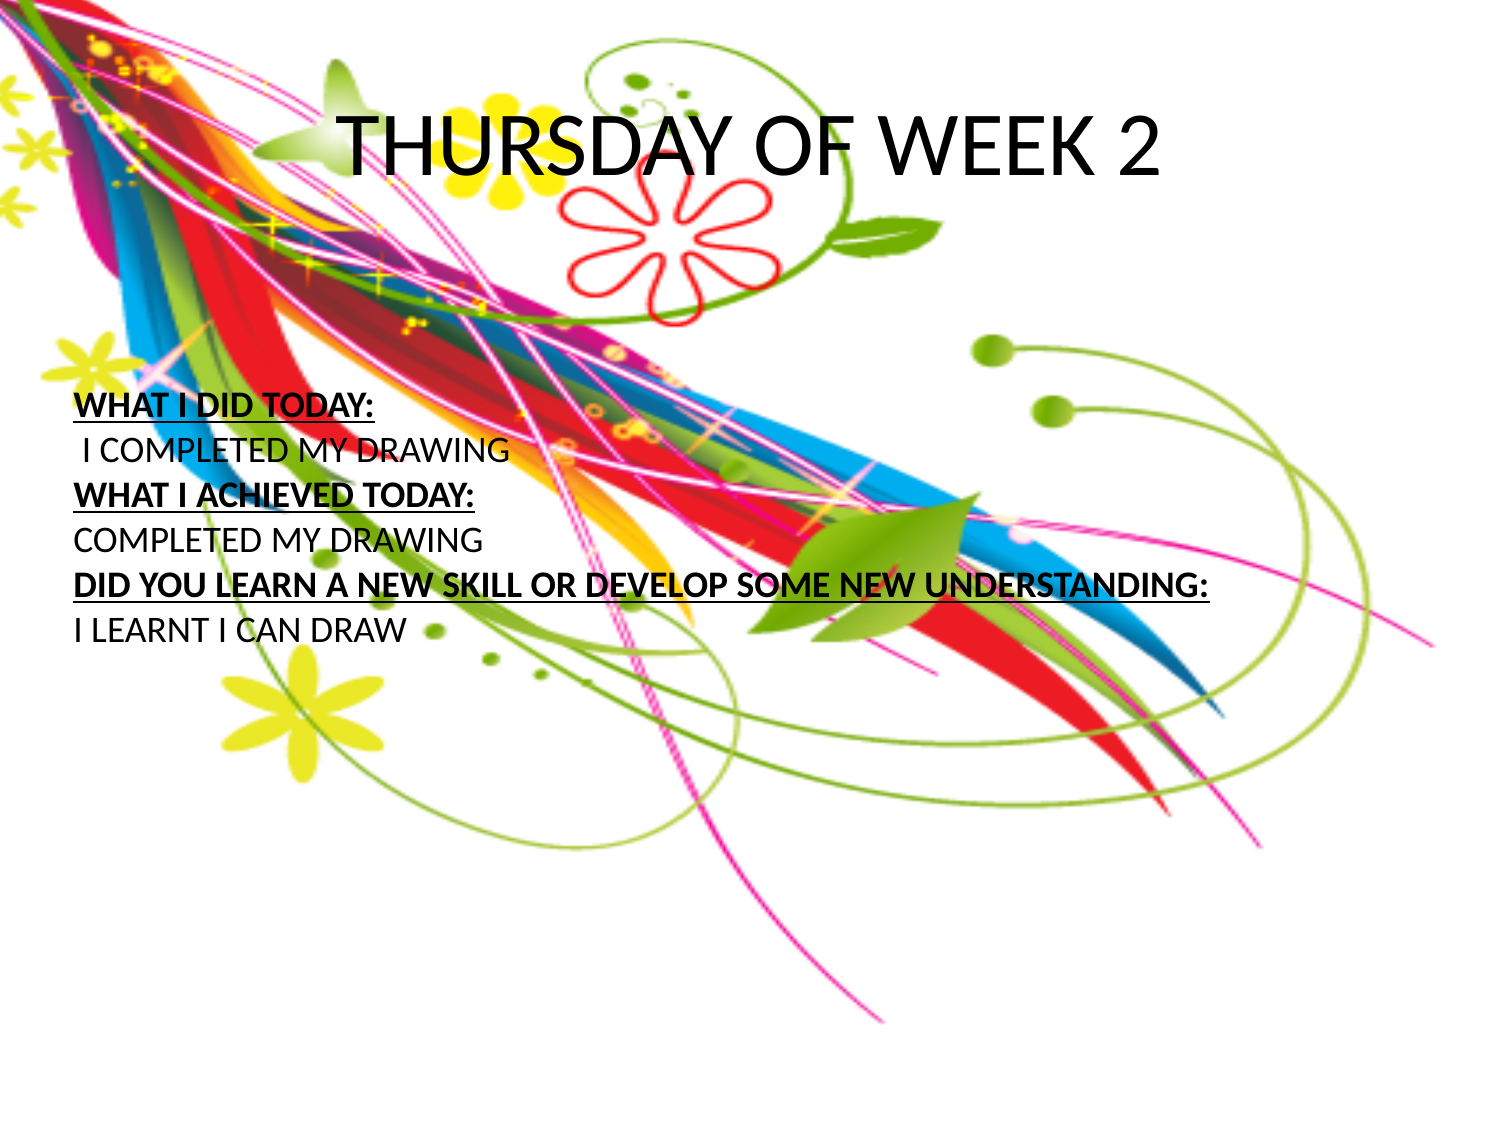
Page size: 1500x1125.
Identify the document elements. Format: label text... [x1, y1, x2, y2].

title THURSDAY OF WEEK 2 [75, 45, 1425, 233]
text_box WHAT I DID TODAY: I COMPLETED MY DRAWING WHAT I ACHIEVED TODAY: COMPLETED MY DRAWING DID YOU LEARN A NEW SKILL OR DEVELOP SOME NEW UNDERSTANDING: I LEARNT I CAN DRAW [58, 373, 1442, 658]
picture [0, 0, 1500, 1125]
